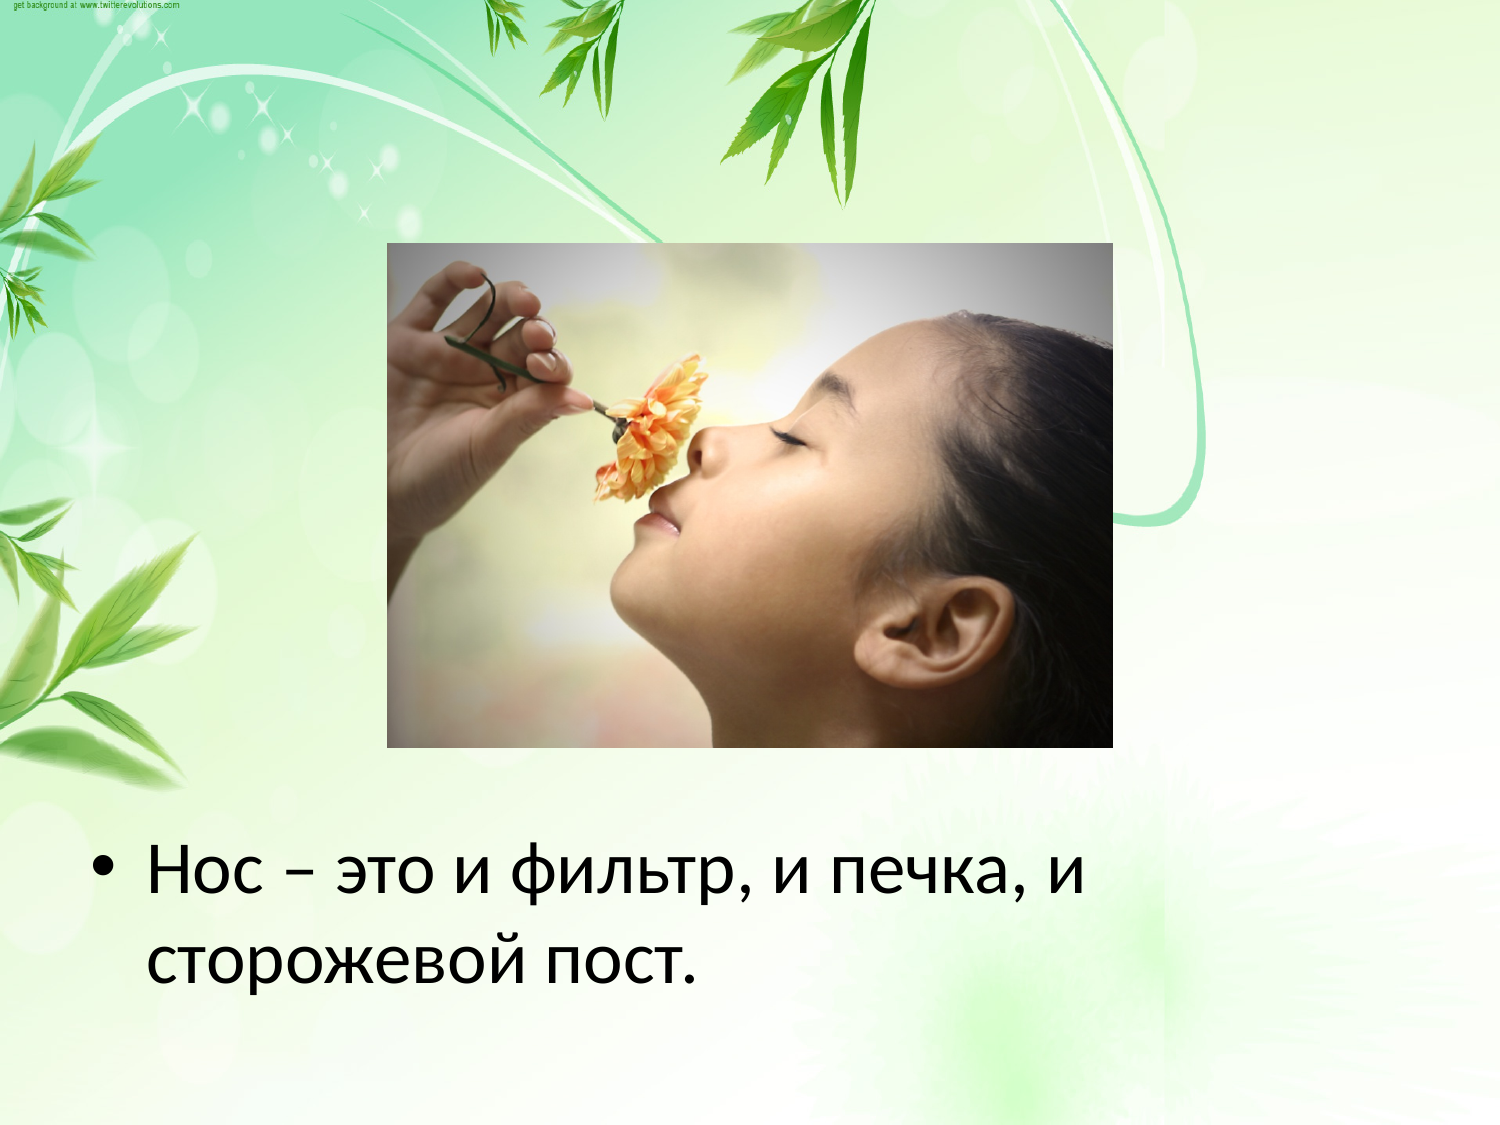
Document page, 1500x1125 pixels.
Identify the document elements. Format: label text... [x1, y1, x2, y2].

list Нос – это и фильтр, и печка, и сторожевой пост. [75, 811, 1425, 1125]
picture [0, 0, 1500, 1125]
